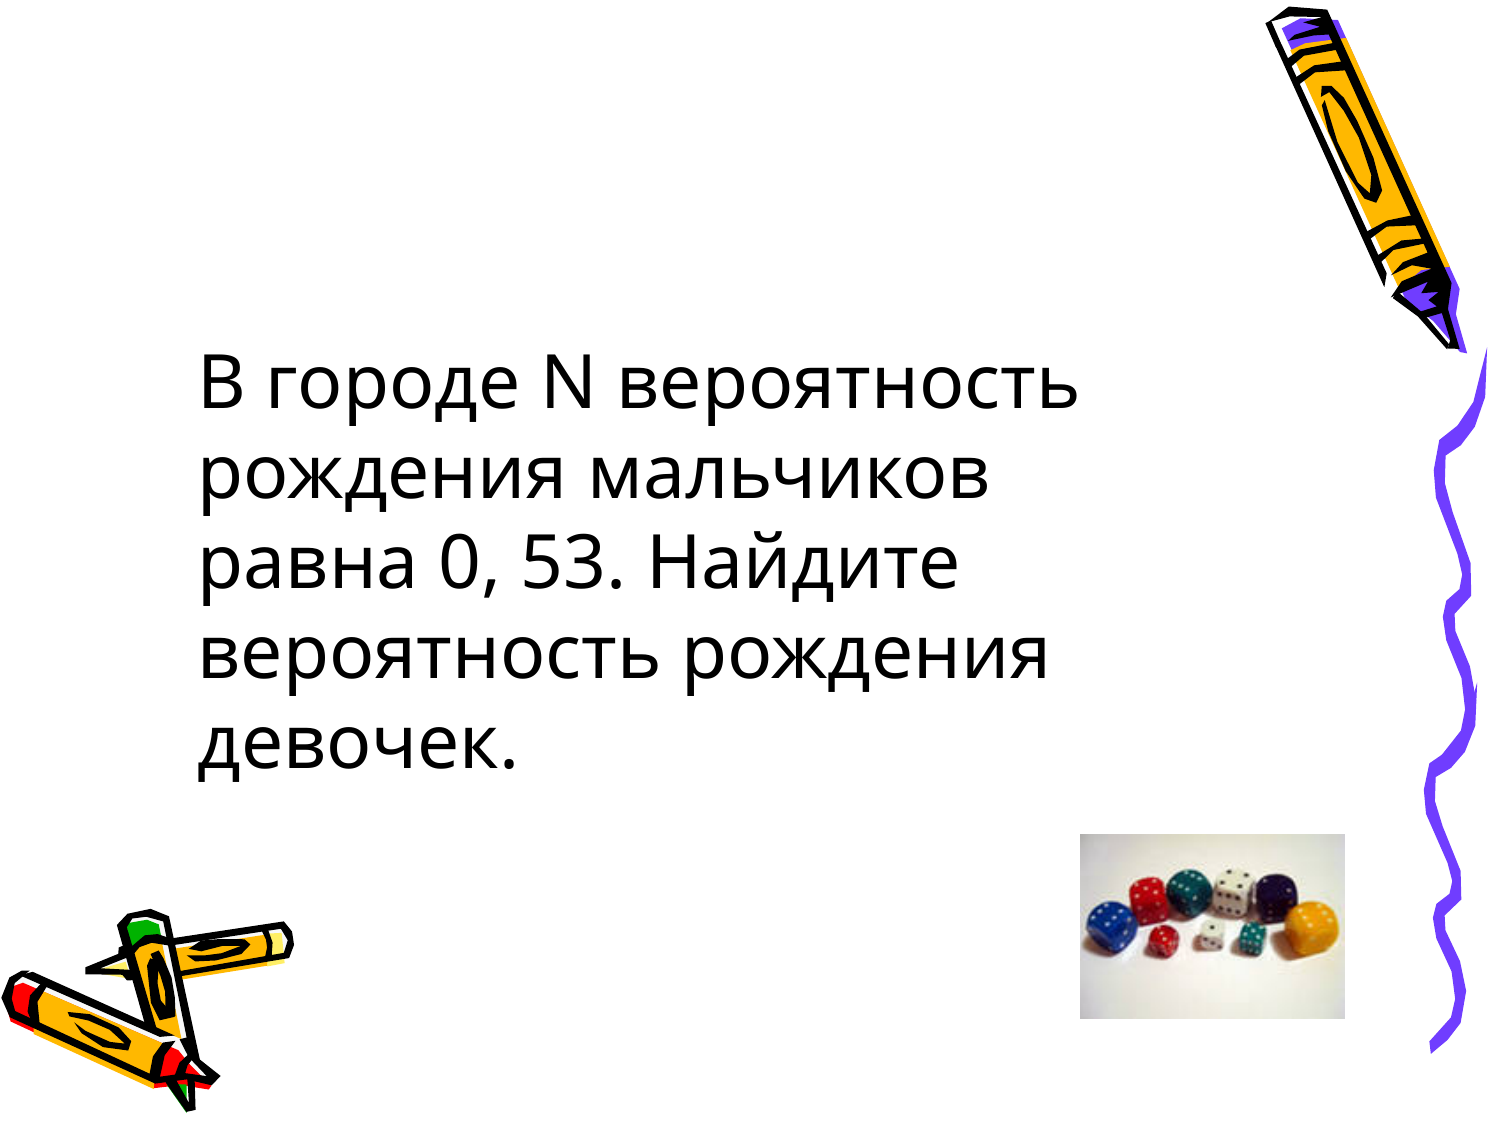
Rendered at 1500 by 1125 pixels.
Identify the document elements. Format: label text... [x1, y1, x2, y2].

text_box В городе N вероятность рождения мальчиков равна 0, 53. Найдите вероятность рождения девочек. [182, 326, 1247, 791]
picture [1080, 833, 1346, 1019]
